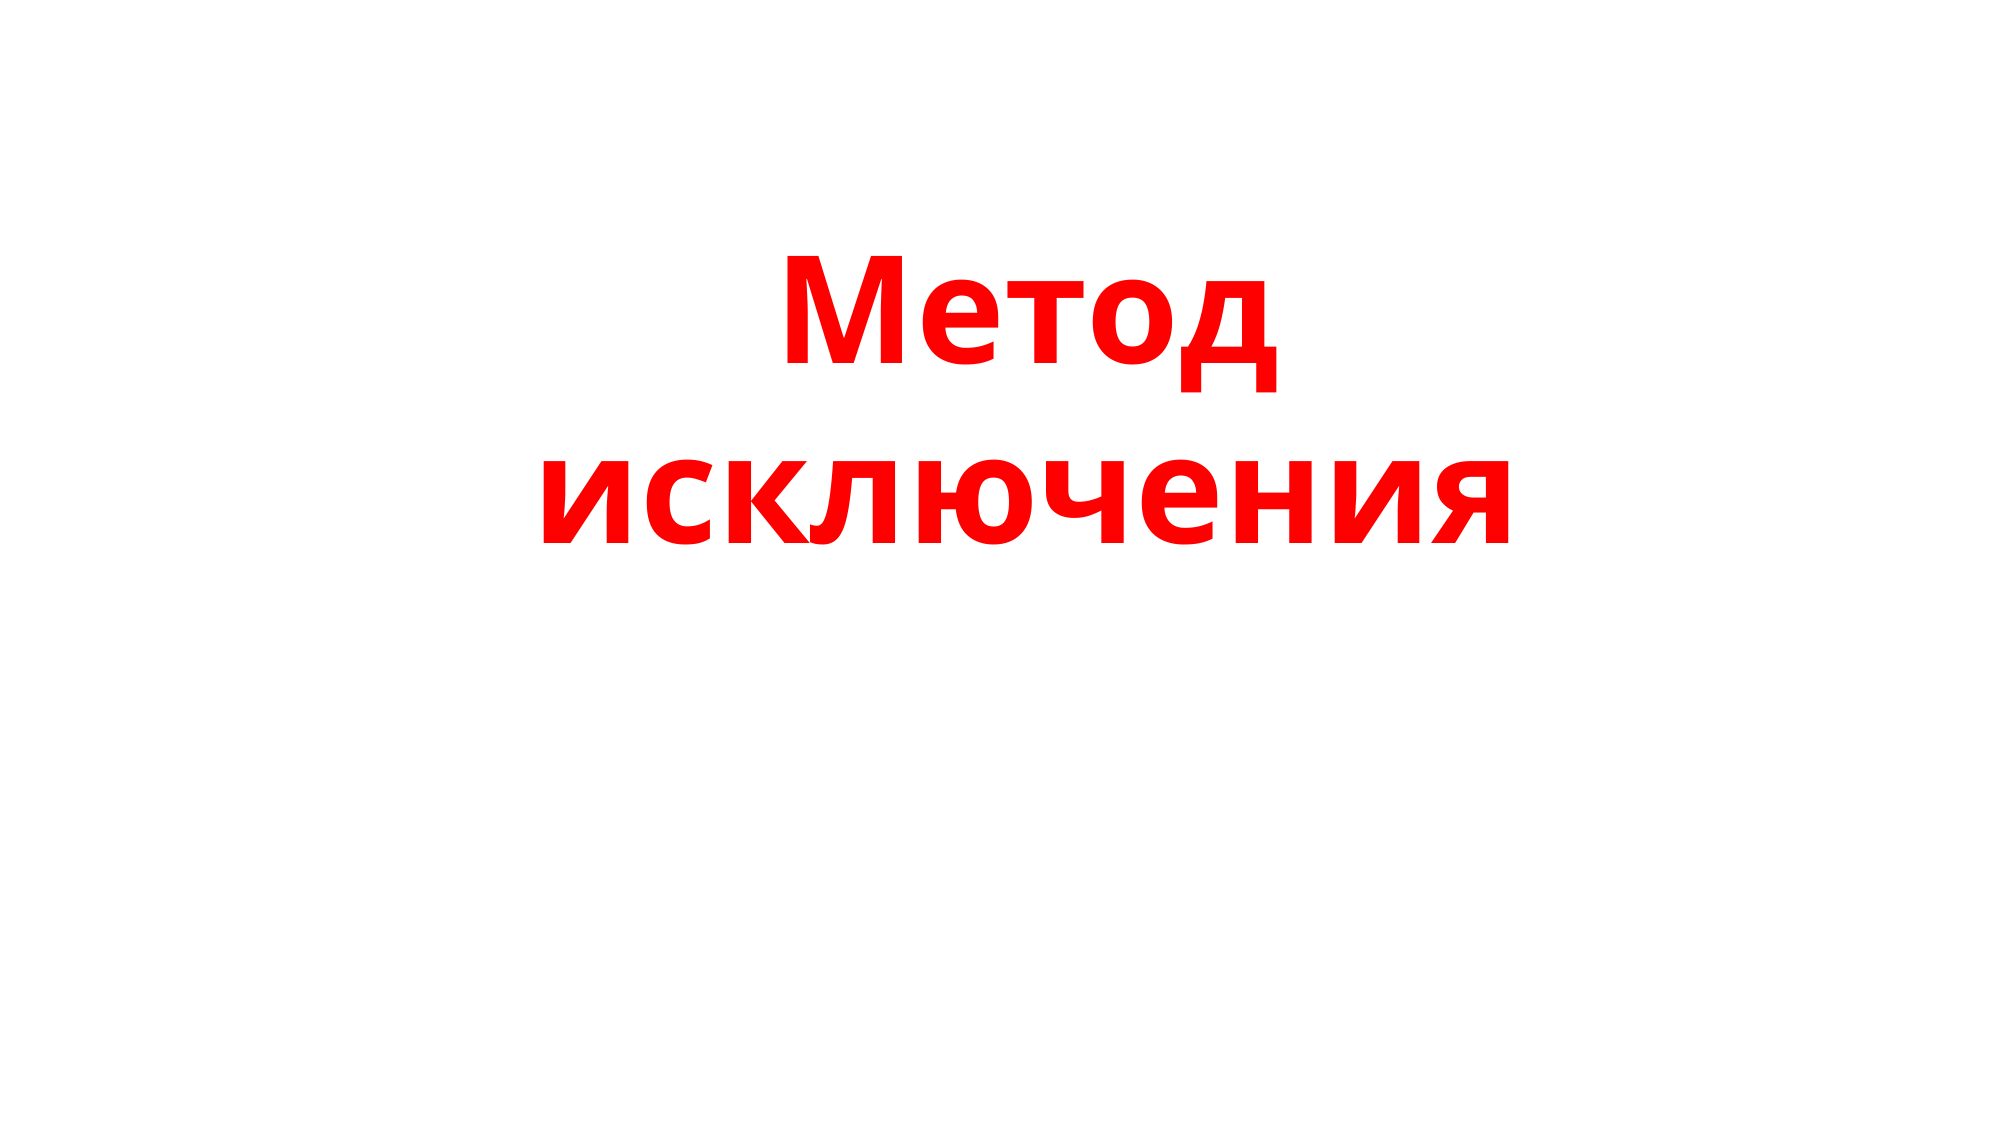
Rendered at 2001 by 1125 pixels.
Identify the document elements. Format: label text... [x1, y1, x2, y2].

text_box Метод исключения [253, 206, 1800, 581]
